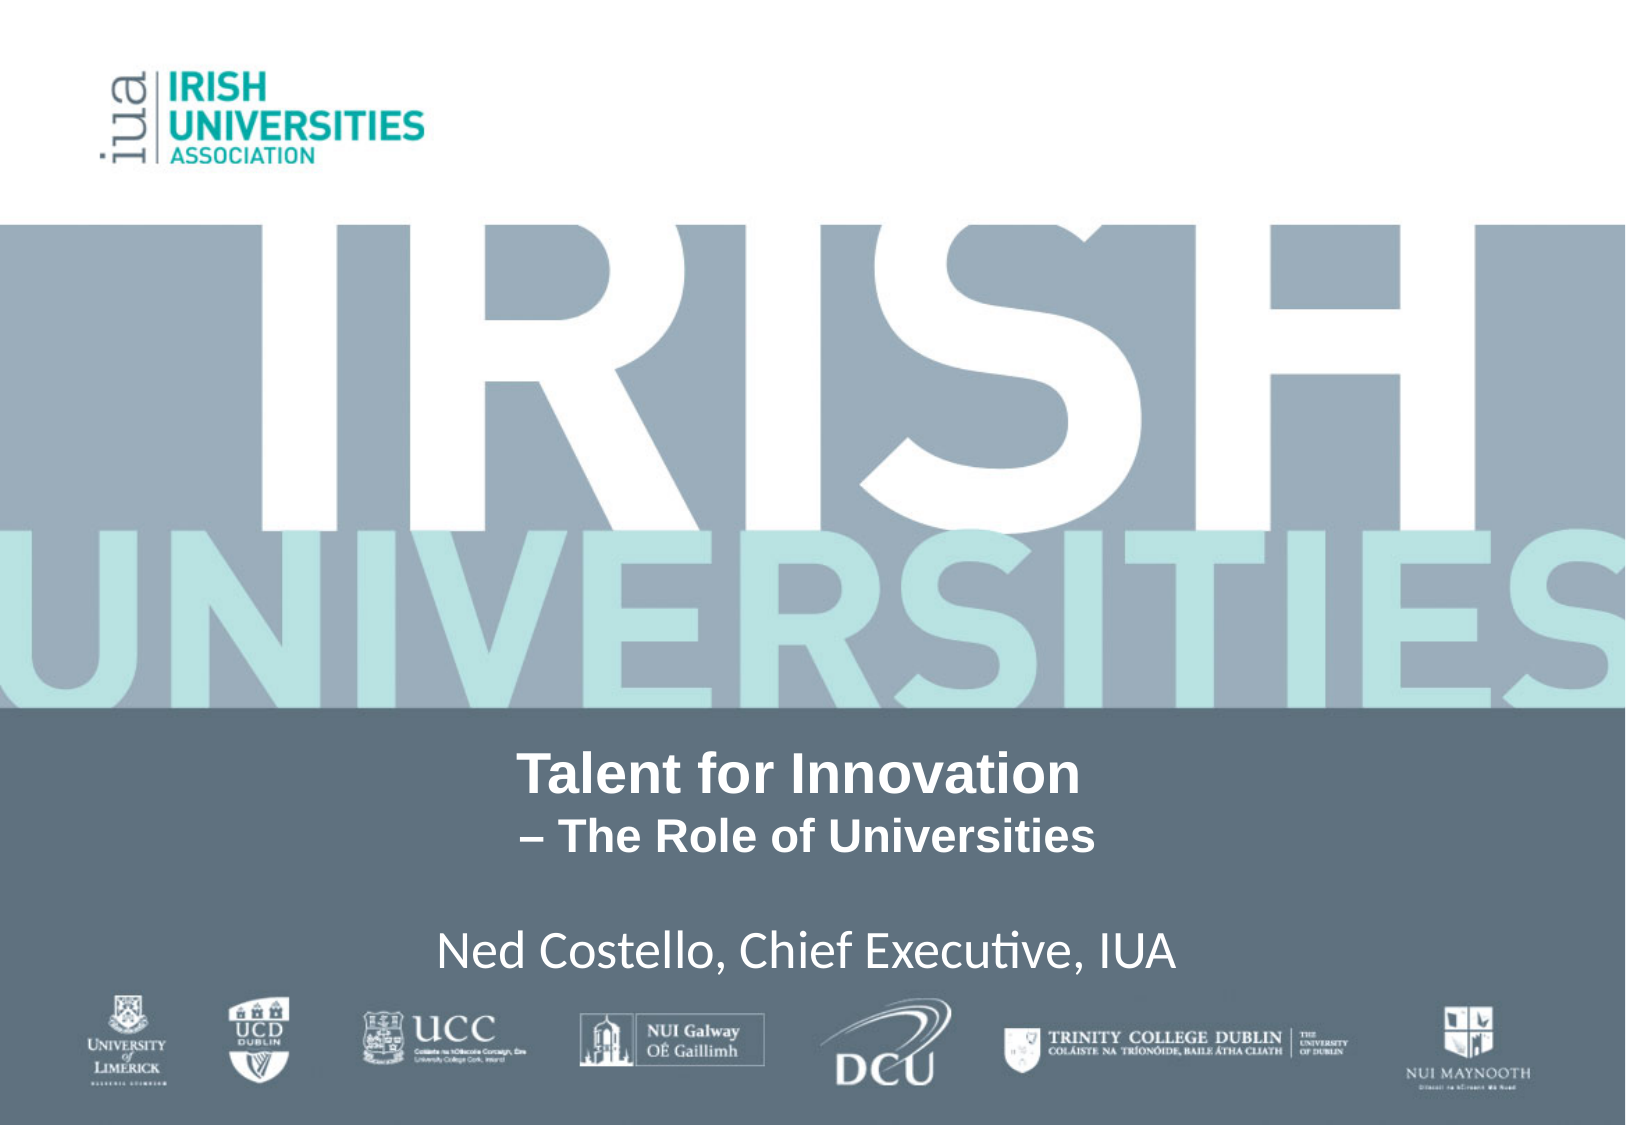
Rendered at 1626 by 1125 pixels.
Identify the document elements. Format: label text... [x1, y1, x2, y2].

picture [0, 0, 1626, 1125]
title Talent for Innovation – The Role of Universities [69, 740, 1546, 870]
subtitle Ned Costello, Chief Executive, IUA [69, 906, 1546, 1030]
